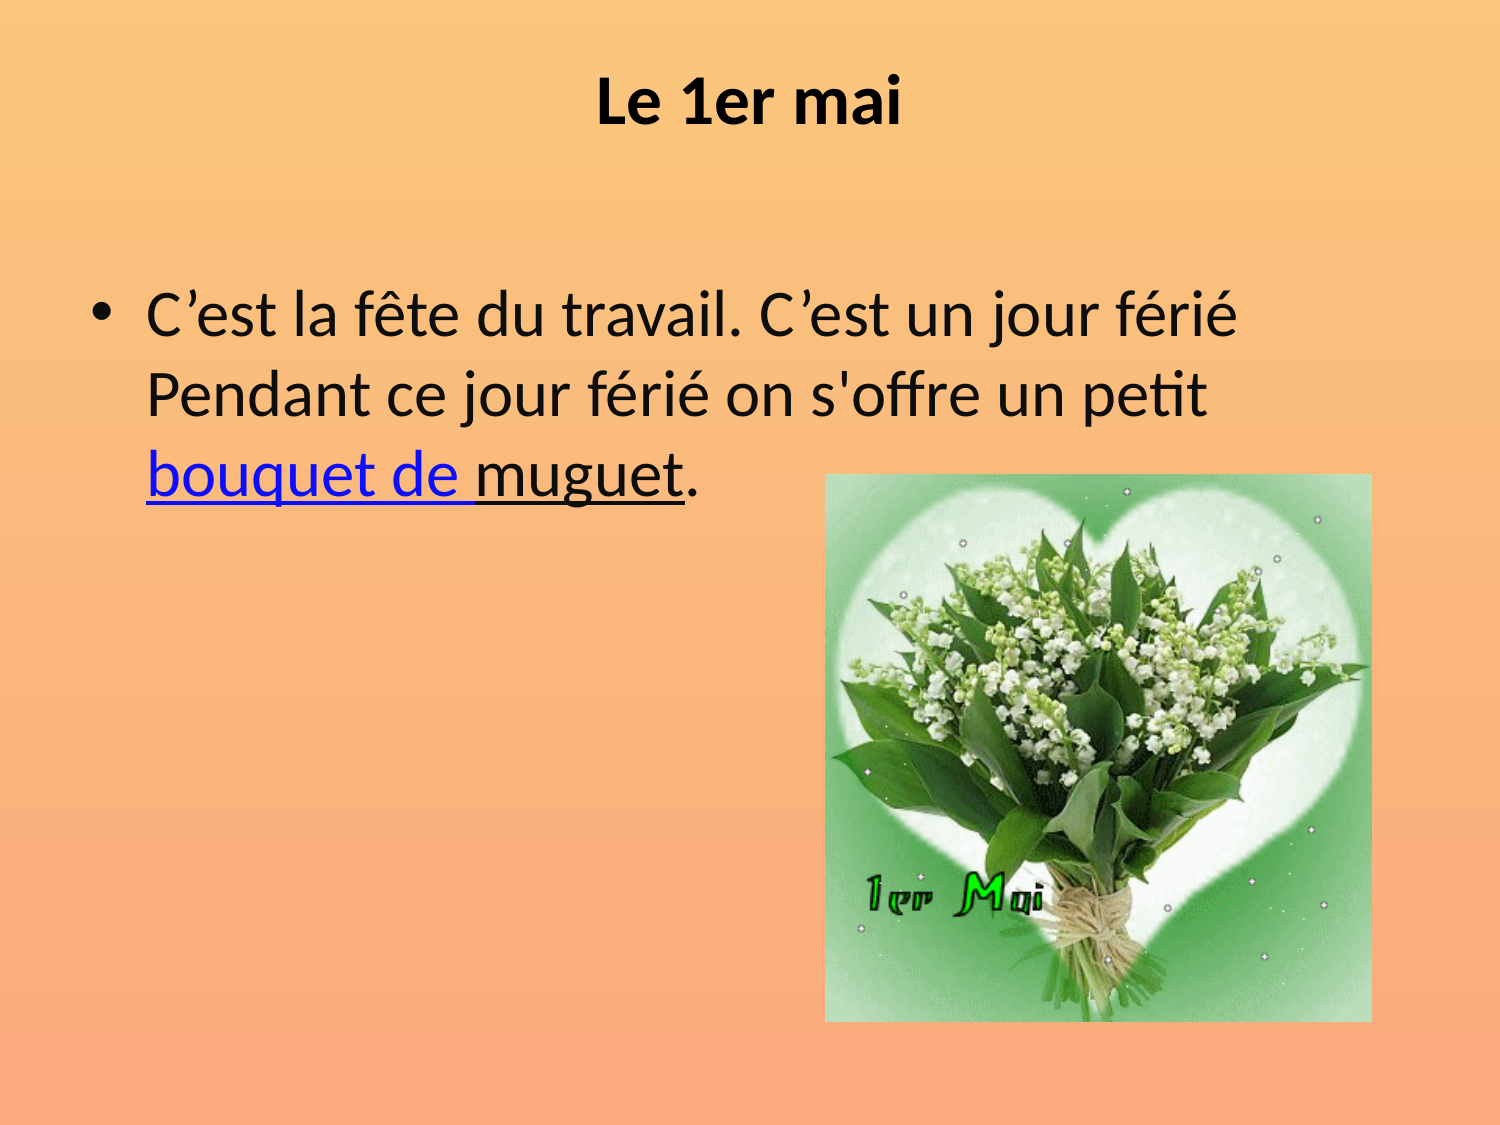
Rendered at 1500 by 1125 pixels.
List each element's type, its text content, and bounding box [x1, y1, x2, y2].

list C’est la fête du travail. C’est un jour férié Pendant ce jour férié on s'offre un petit bouquet de muguet. [75, 262, 1425, 1005]
picture [824, 474, 1372, 1022]
title Le 1er mai [75, 45, 1425, 233]
